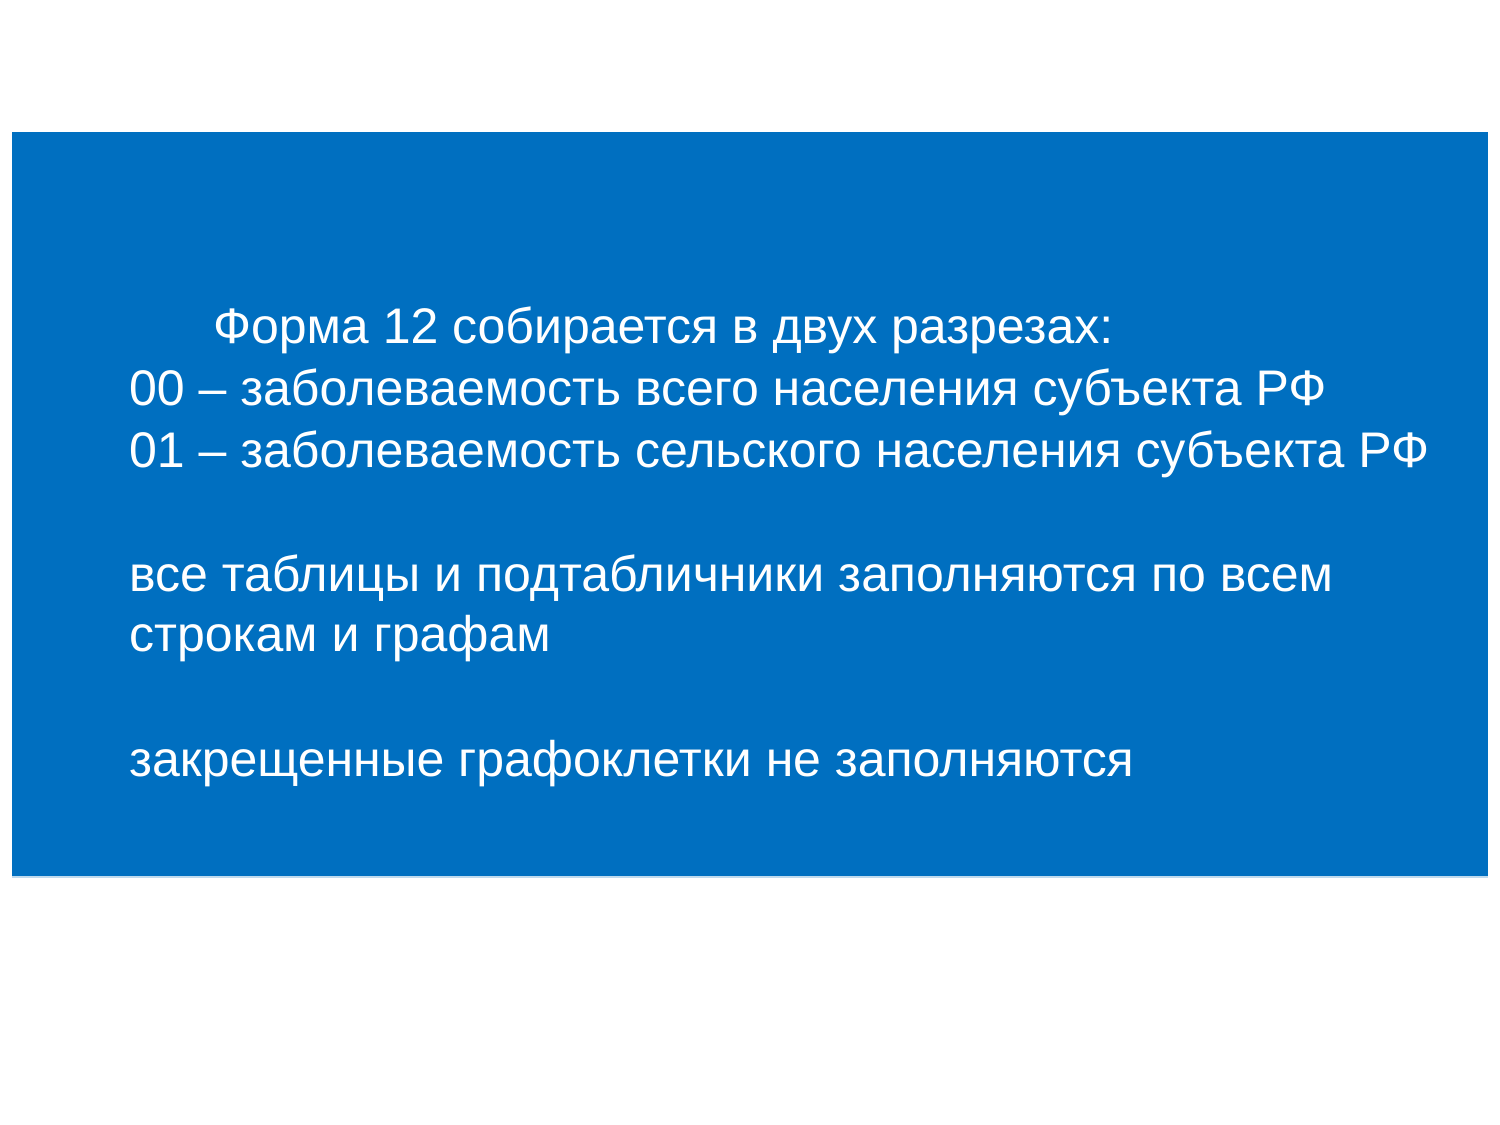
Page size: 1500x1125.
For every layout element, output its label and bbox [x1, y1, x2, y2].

picture [12, 131, 1488, 878]
